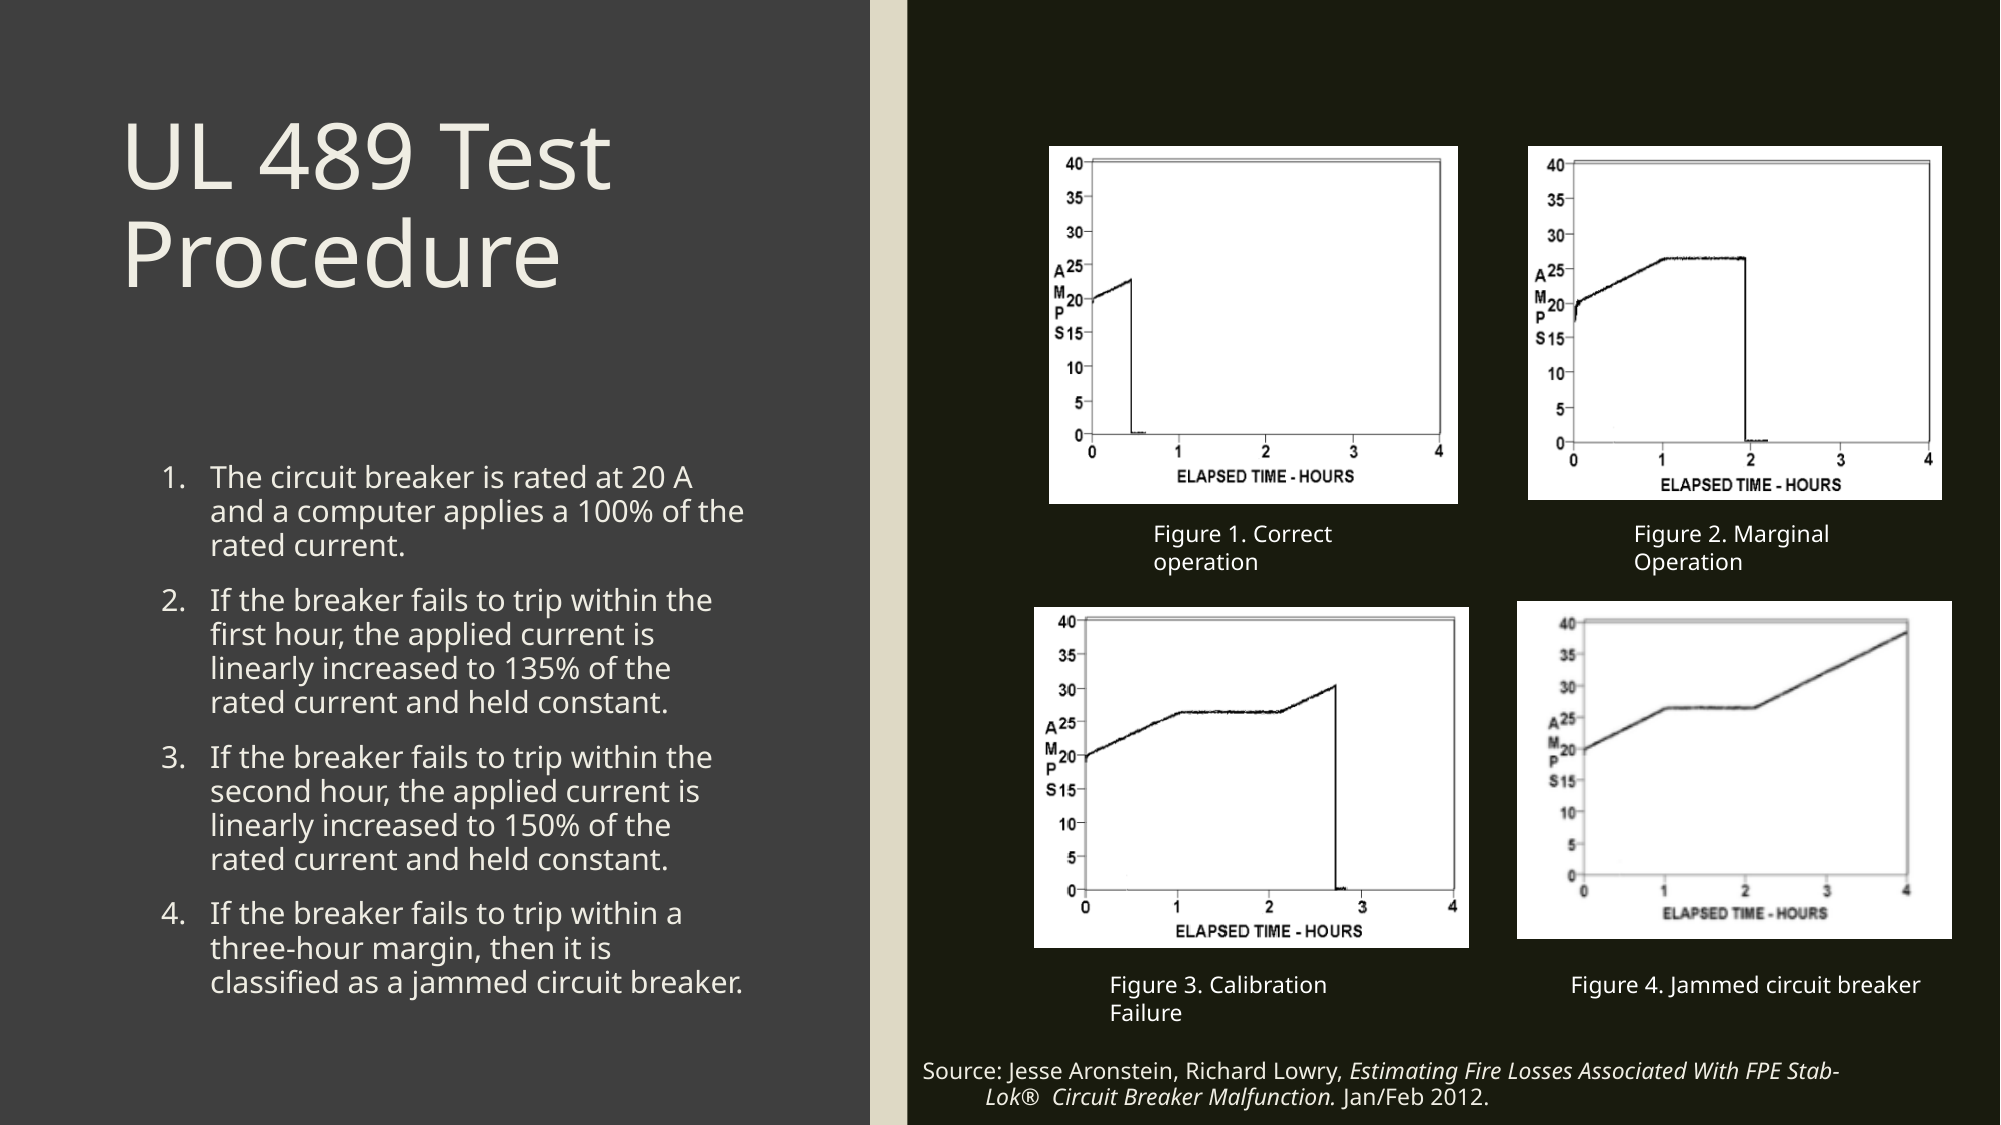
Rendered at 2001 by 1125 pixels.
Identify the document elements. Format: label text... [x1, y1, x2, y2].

text_box Figure 1. Correct operation [1138, 512, 1437, 583]
picture [1528, 145, 1942, 500]
text_box Source: Jesse Aronstein, Richard Lowry, Estimating Fire Losses Associated With FPE Stab-Lok® Circuit Breaker Malfunction. Jan/Feb 2012. [907, 1051, 1908, 1119]
text_box Figure 3. Calibration Failure [1094, 963, 1413, 1034]
picture [1049, 145, 1458, 504]
picture [1034, 607, 1470, 948]
text_box [0, 0, 870, 1125]
text_box [870, 0, 908, 1125]
text_box Figure 2. Marginal Operation [1618, 512, 1935, 583]
title UL 489 Test Procedure [105, 103, 765, 438]
picture [1516, 601, 1952, 940]
text_box Figure 4. Jammed circuit breaker [1555, 963, 1955, 1006]
list The circuit breaker is rated at 20 A and a computer applies a 100% of the rated current. If the breaker fails to trip within the first hour, the applied current is linearly increased to 135% of the rated current and held constant. If the breaker fails to trip within the second hour, the applied current is linearly increased to 150% of the rated current and held constant. If the breaker fails to trip within a three-hour margin, then it is classified as a jammed circuit breaker. [105, 453, 763, 1024]
